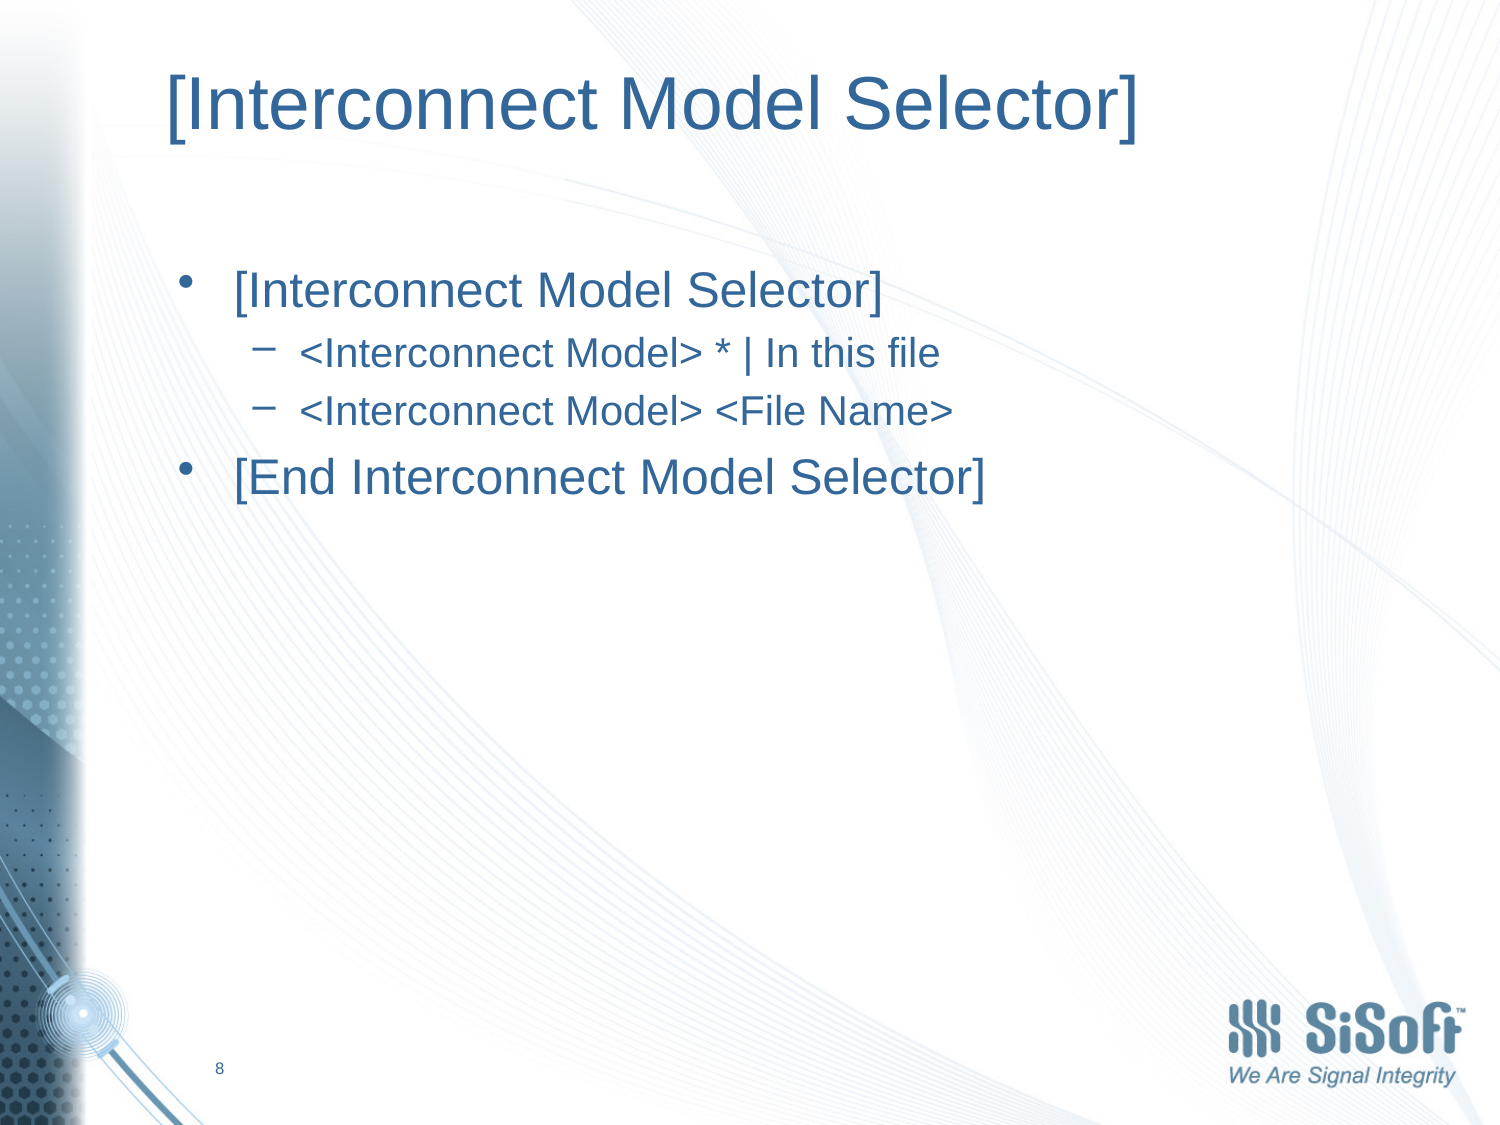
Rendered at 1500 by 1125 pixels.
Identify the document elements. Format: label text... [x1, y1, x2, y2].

footer 8 [200, 1050, 975, 1104]
list [Interconnect Model Selector] <Interconnect Model> * | In this file <Interconnect Model> <File Name> [End Interconnect Model Selector] [162, 249, 1338, 863]
picture [0, 0, 1500, 1125]
title [Interconnect Model Selector] [150, 24, 1400, 175]
